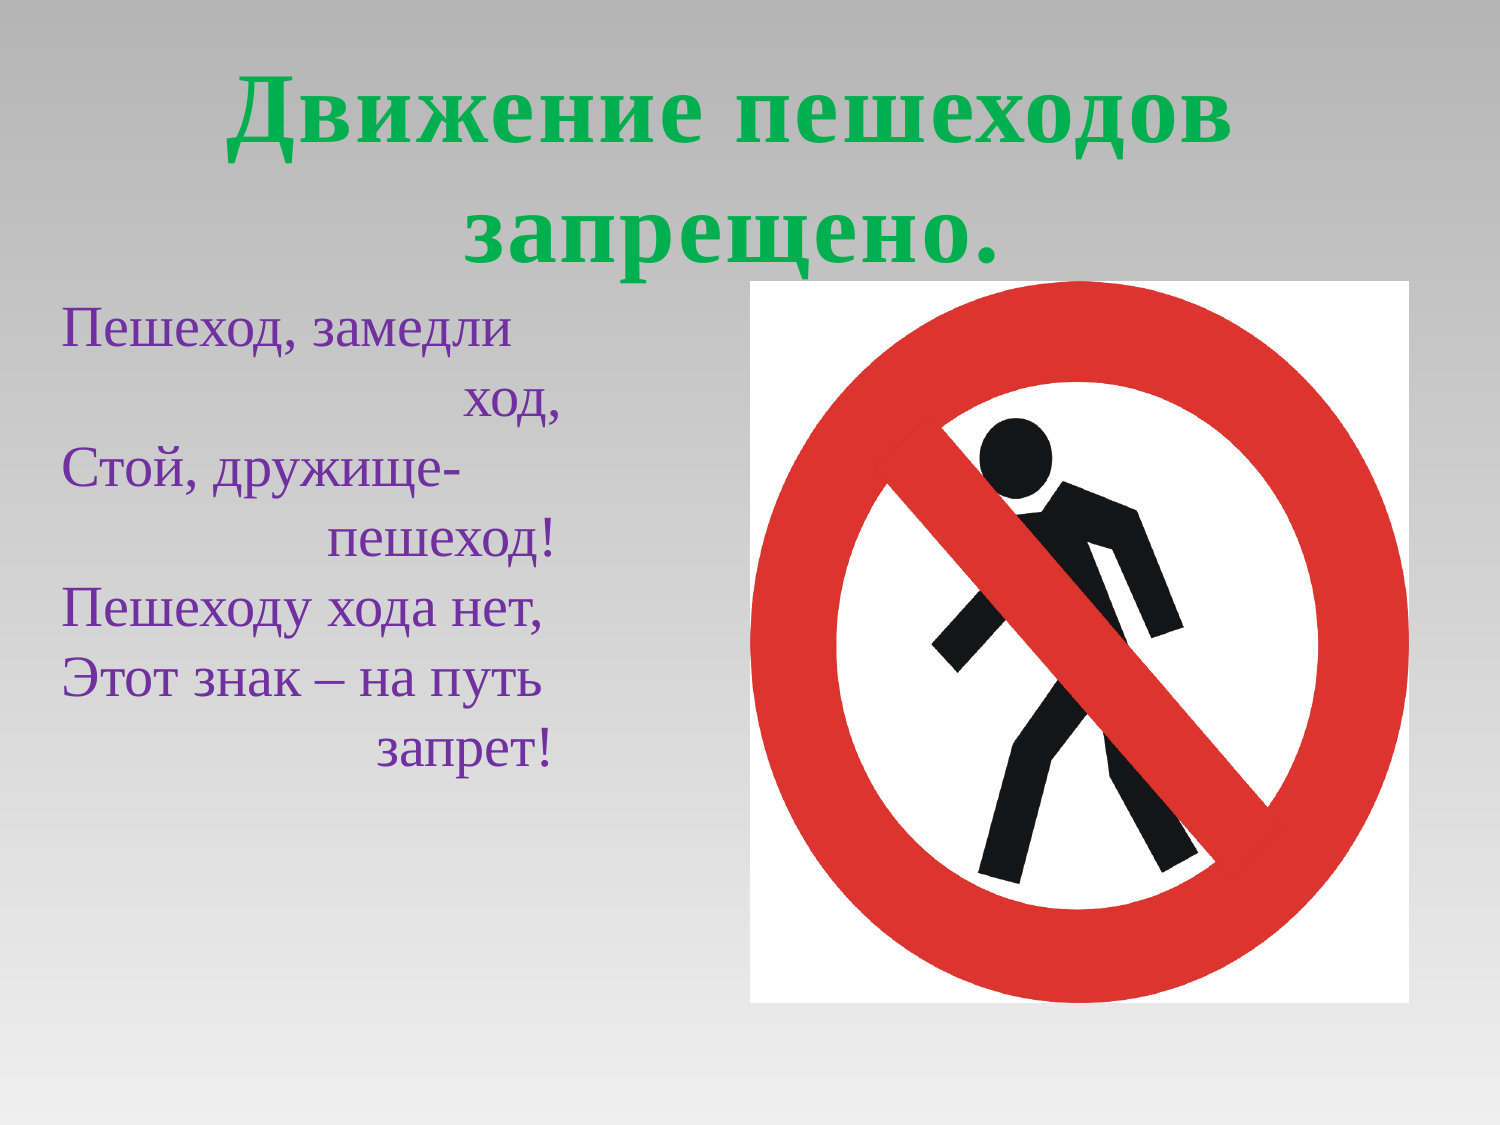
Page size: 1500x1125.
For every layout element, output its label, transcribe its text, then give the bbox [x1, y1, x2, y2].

list Пешеход, замедли ход, Стой, дружище- пешеход! Пешеходу хода нет, Этот знак – на путь запрет! [46, 290, 587, 1036]
picture [749, 280, 1410, 1004]
text_box Движение пешеходов запрещено. [0, 35, 1465, 290]
